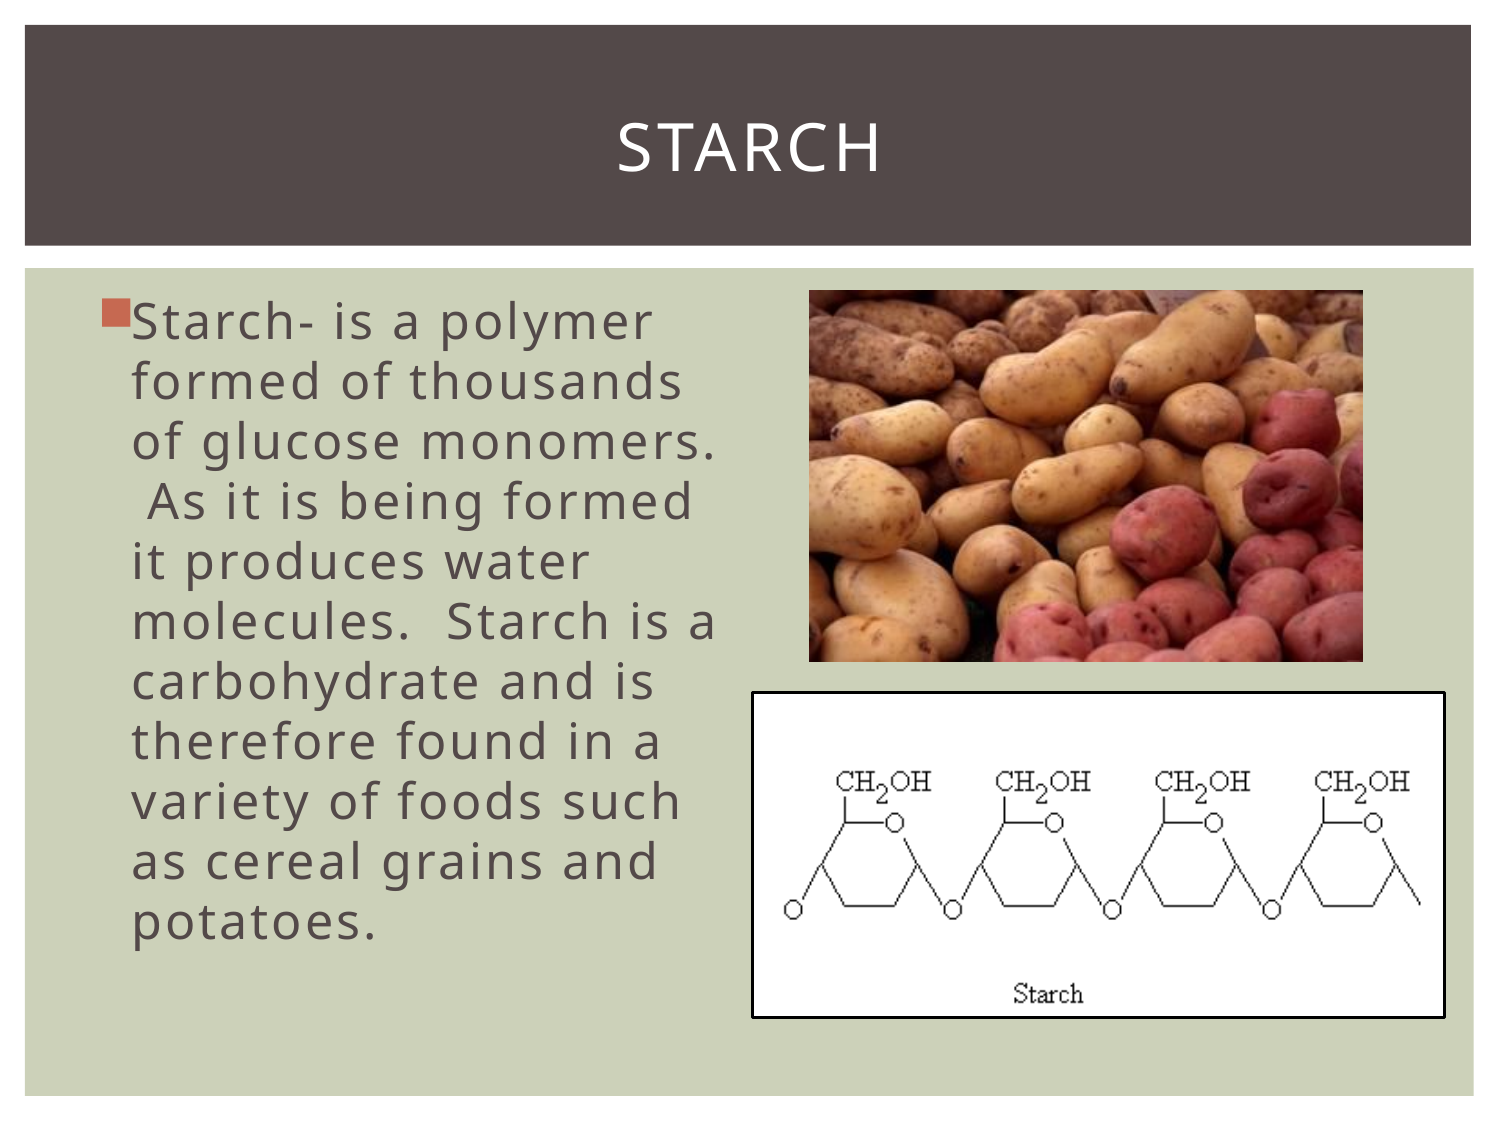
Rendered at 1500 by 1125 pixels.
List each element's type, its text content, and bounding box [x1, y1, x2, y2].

title Starch [62, 58, 1438, 232]
list Starch- is a polymer formed of thousands of glucose monomers. As it is being formed it produces water molecules. Starch is a carbohydrate and is therefore found in a variety of foods such as cereal grains and potatoes. [75, 281, 738, 1005]
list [808, 290, 1363, 662]
picture [752, 689, 1448, 1016]
